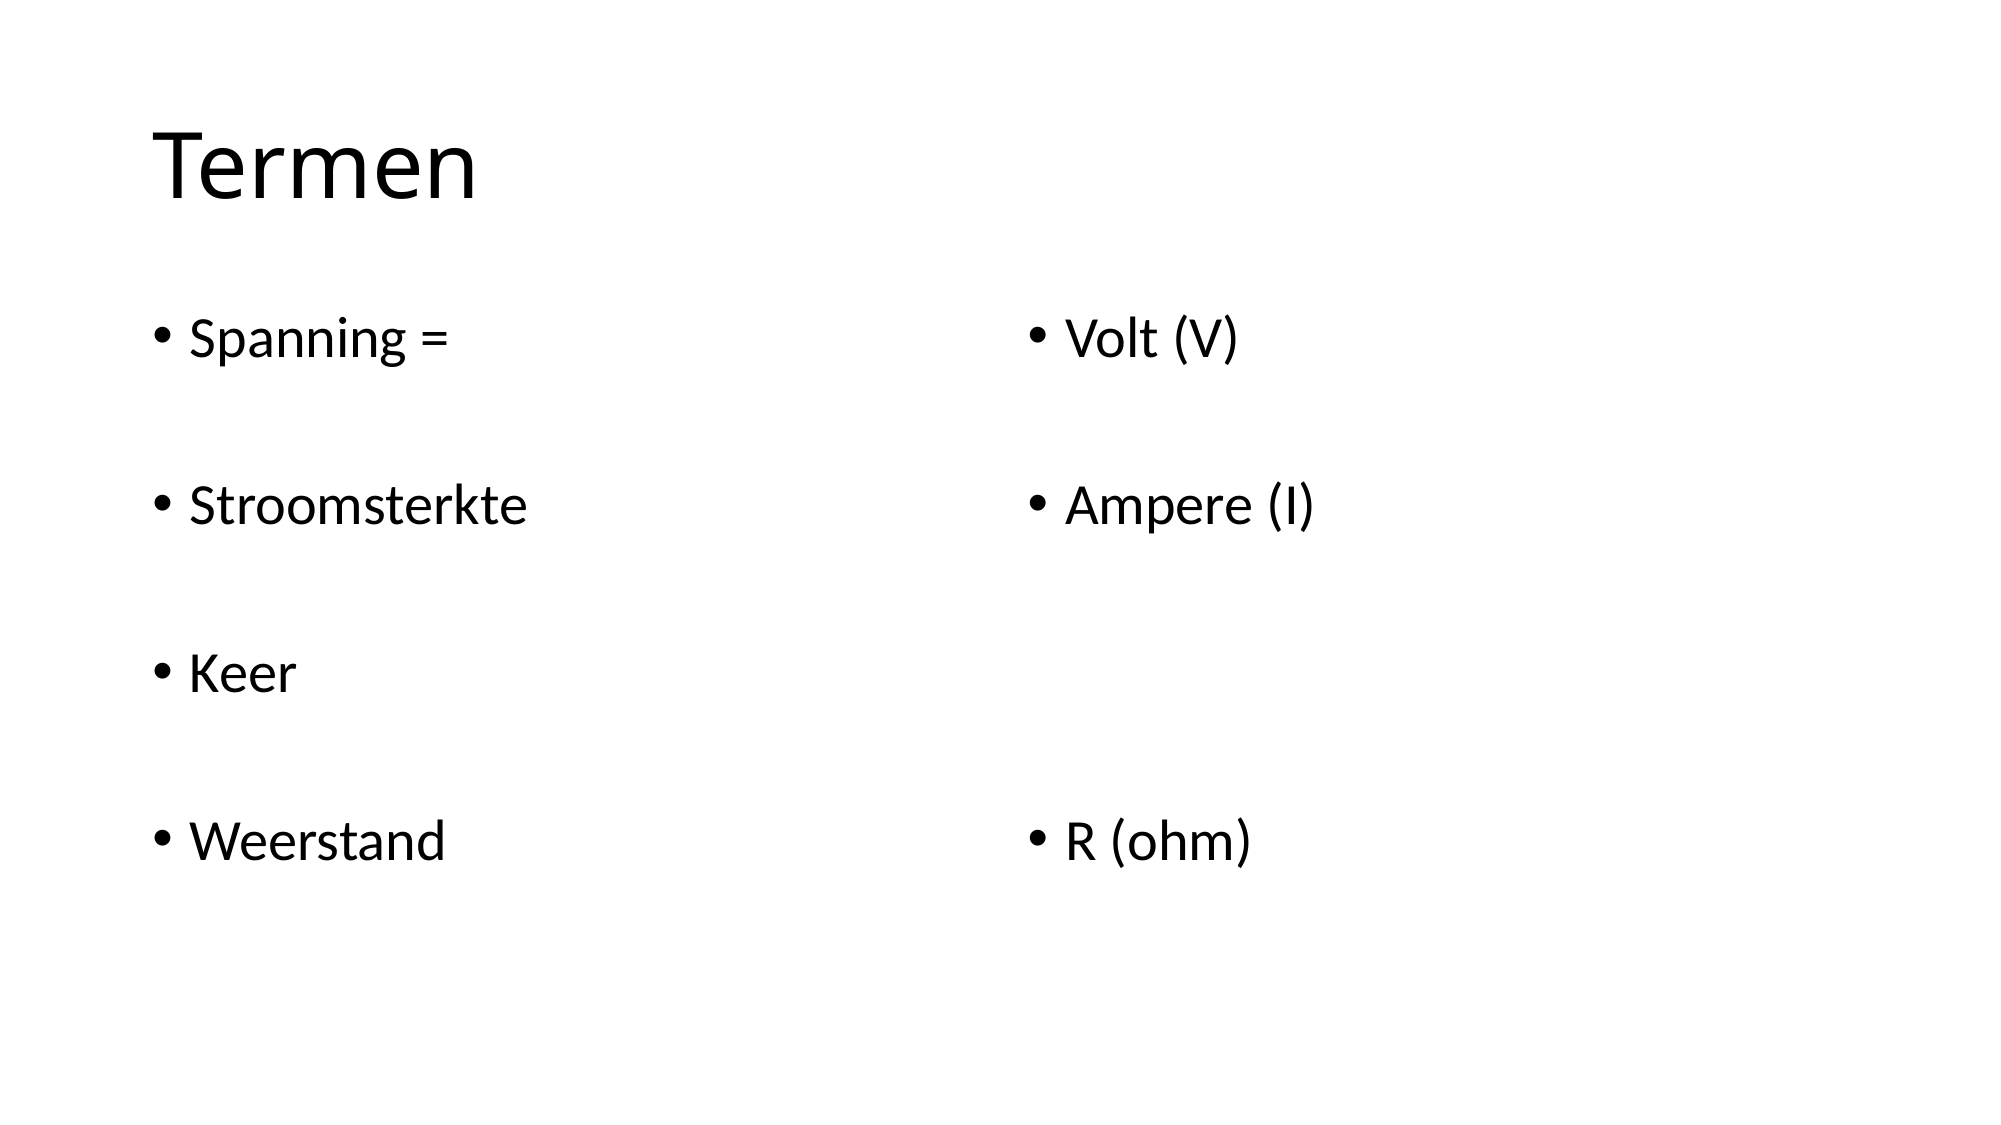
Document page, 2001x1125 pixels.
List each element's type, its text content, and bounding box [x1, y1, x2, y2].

title Termen [137, 59, 1863, 278]
list Volt (V) Ampere (I) R (ohm) [1012, 299, 1863, 1014]
list Spanning = Stroomsterkte Keer Weerstand [137, 299, 988, 1014]
